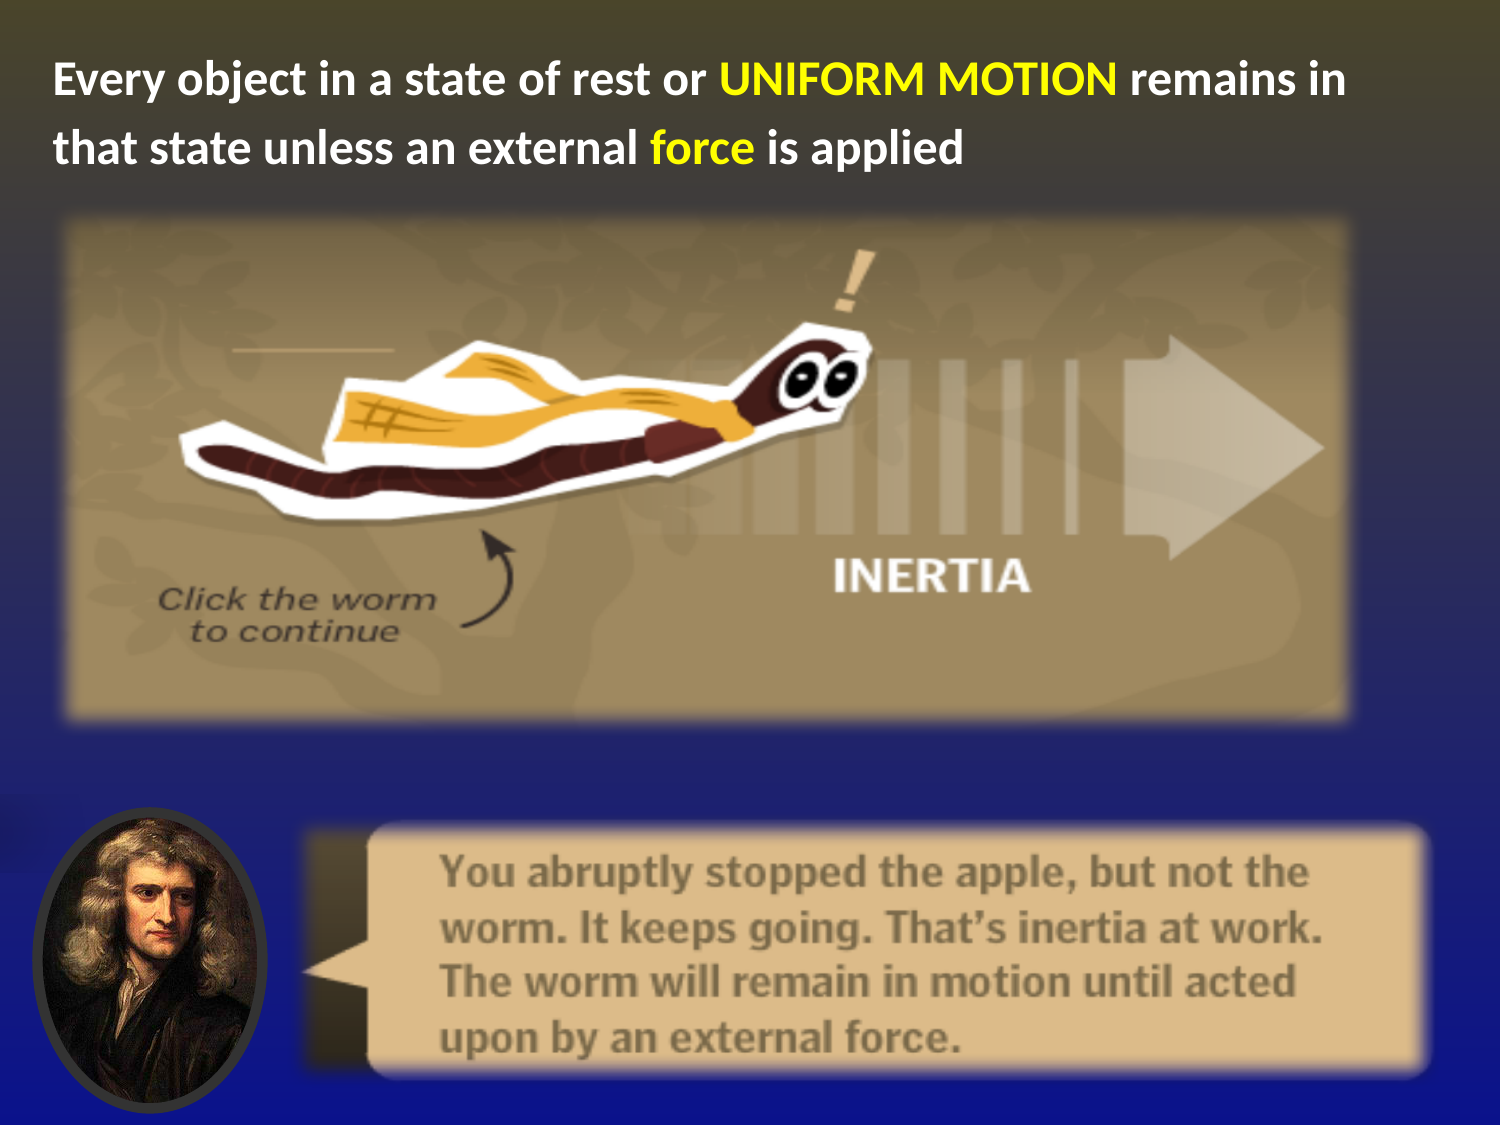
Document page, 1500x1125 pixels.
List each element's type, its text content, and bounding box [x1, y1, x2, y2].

text_box Every object in a state of rest or UNIFORM MOTION remains in that state unless an external force is applied [37, 37, 1388, 213]
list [49, 202, 1363, 738]
picture [37, 812, 263, 1109]
picture [287, 812, 1439, 1088]
